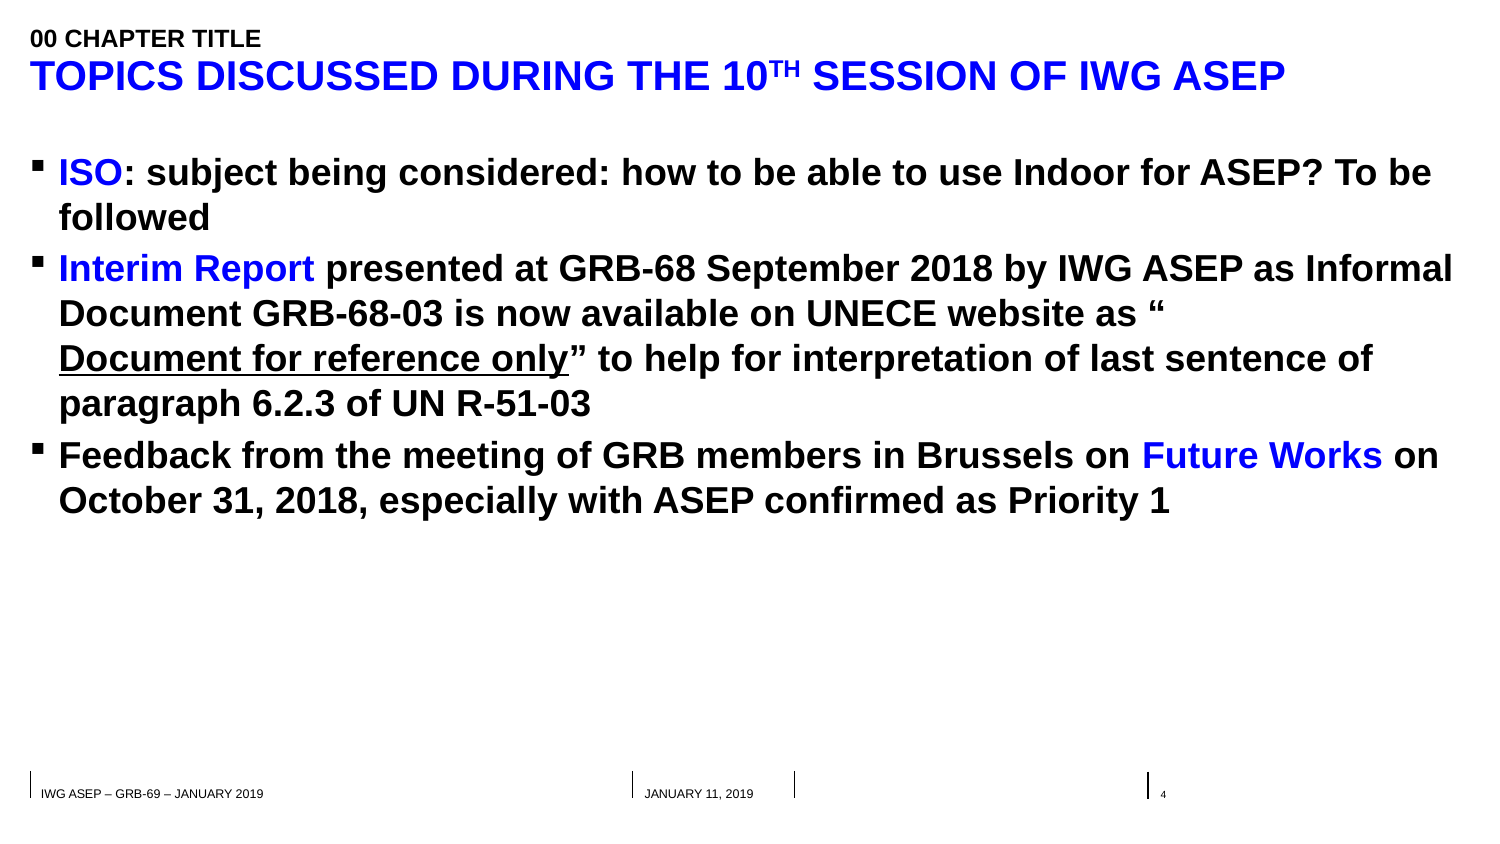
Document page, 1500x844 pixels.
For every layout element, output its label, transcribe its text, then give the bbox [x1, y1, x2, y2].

title topics discussed during the 10th SESSION of IWG ASEP [29, 50, 1471, 91]
list 00 chapter title [29, 23, 1471, 50]
list ISO: subject being considered: how to be able to use Indoor for ASEP? To be followed Interim Report presented at GRB-68 September 2018 by IWG ASEP as Informal Document GRB-68-03 is now available on UNECE website as “Document for reference only” to help for interpretation of last sentence of paragraph 6.2.3 of UN R-51-03 Feedback from the meeting of GRB members in Brussels on Future Works on October 31, 2018, especially with ASEP confirmed as Priority 1 [29, 148, 1462, 726]
